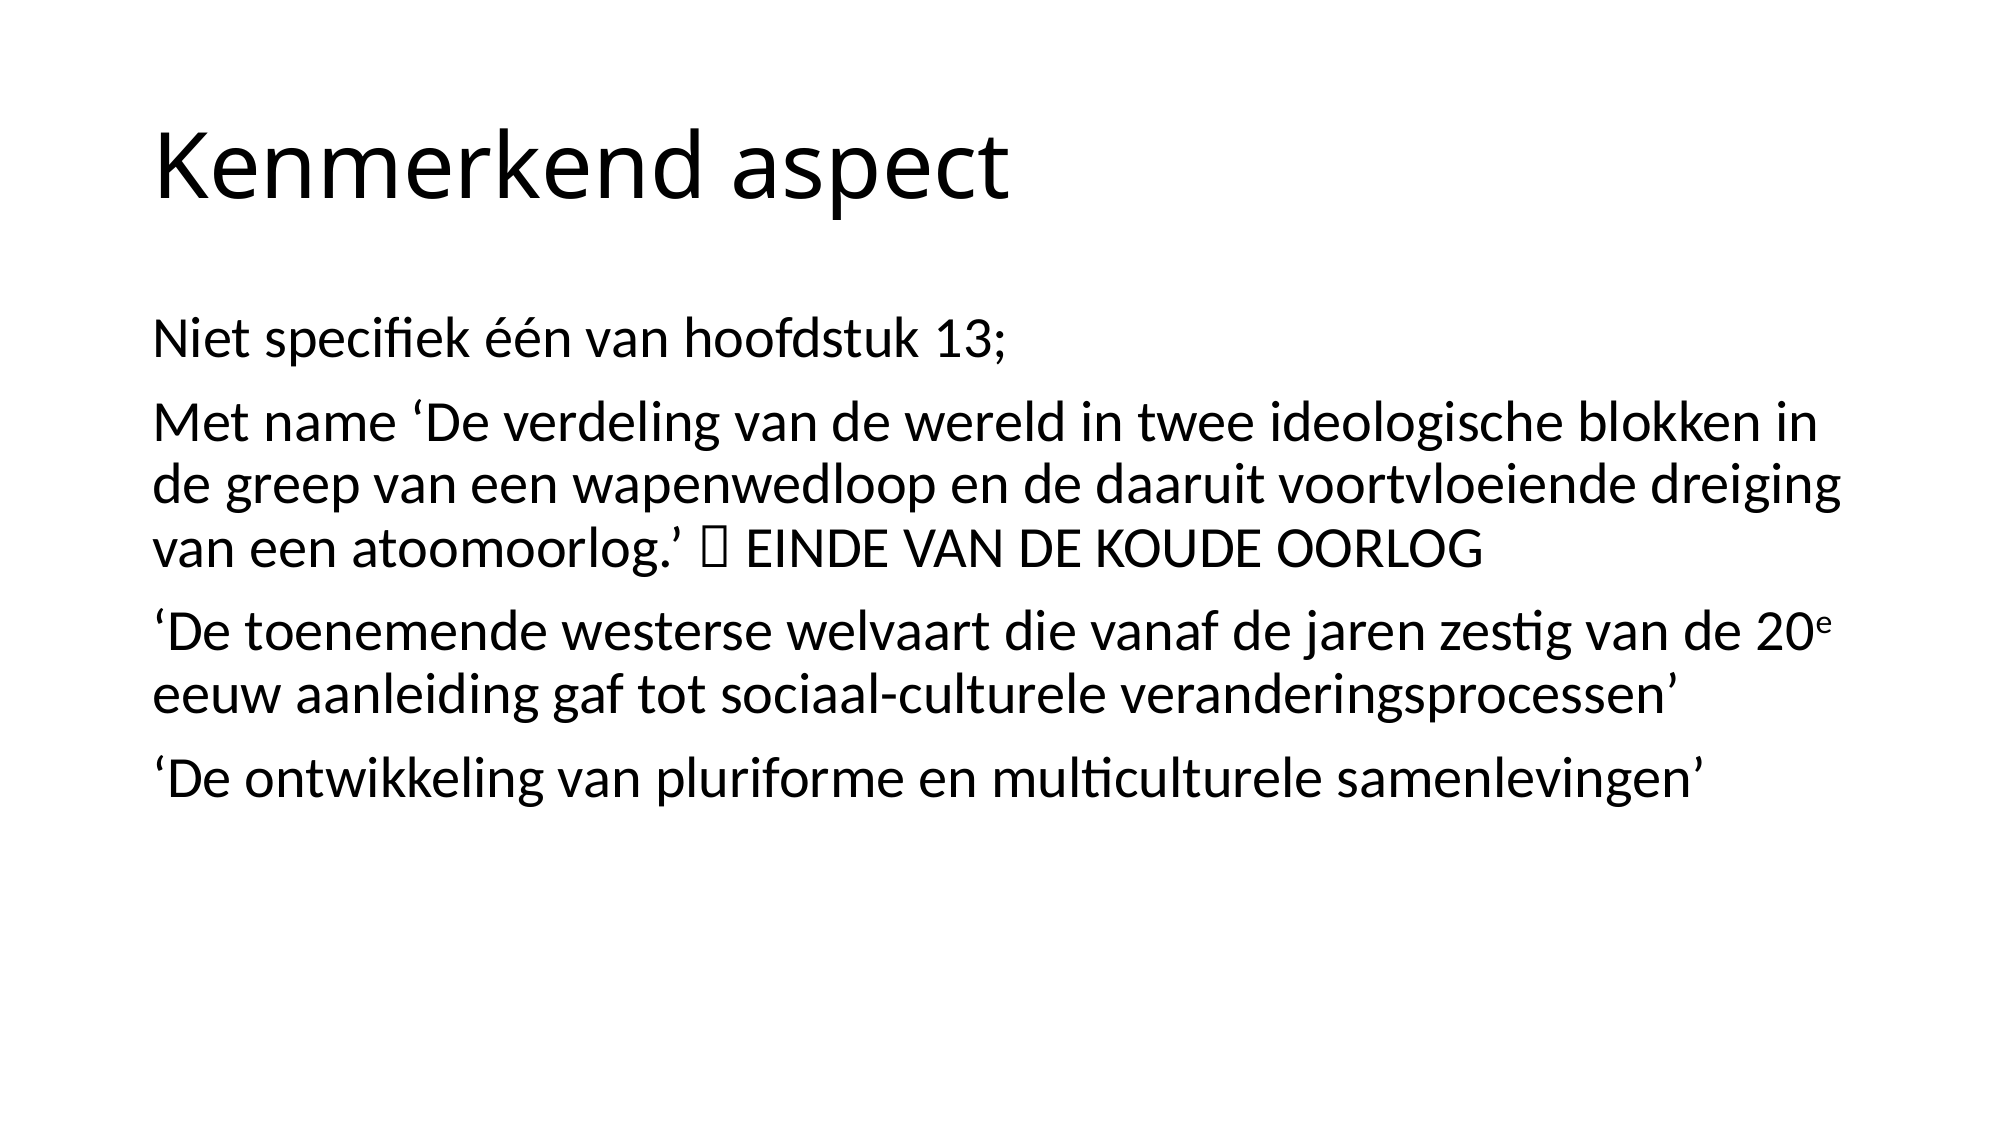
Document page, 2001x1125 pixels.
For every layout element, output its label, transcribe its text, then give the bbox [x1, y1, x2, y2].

title Kenmerkend aspect [137, 59, 1863, 278]
list Niet specifiek één van hoofdstuk 13; Met name ‘De verdeling van de wereld in twee ideologische blokken in de greep van een wapenwedloop en de daaruit voortvloeiende dreiging van een atoomoorlog.’  EINDE VAN DE KOUDE OORLOG ‘De toenemende westerse welvaart die vanaf de jaren zestig van de 20e eeuw aanleiding gaf tot sociaal-culturele veranderingsprocessen’ ‘De ontwikkeling van pluriforme en multiculturele samenlevingen’ [137, 299, 1863, 1014]
